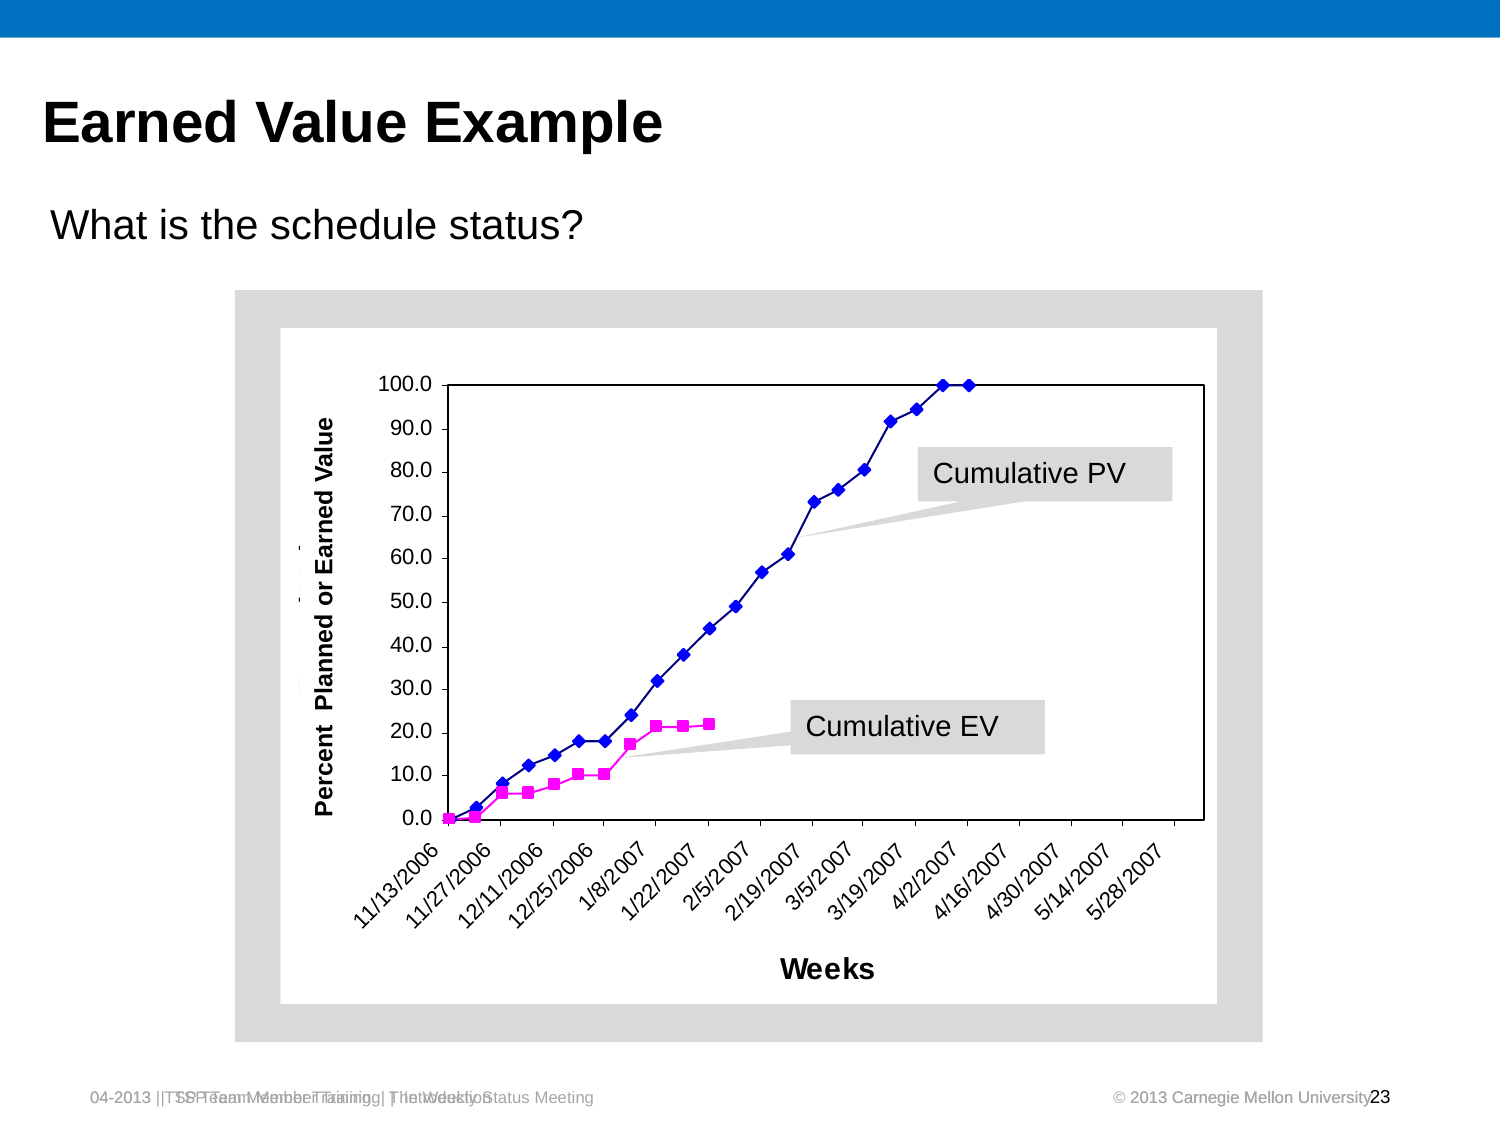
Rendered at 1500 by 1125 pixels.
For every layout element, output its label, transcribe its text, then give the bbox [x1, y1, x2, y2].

title Earned Value Example [41, 97, 1438, 155]
picture [280, 328, 1218, 1004]
text_box [234, 345, 1263, 1043]
list What is the schedule status? [49, 201, 1438, 345]
